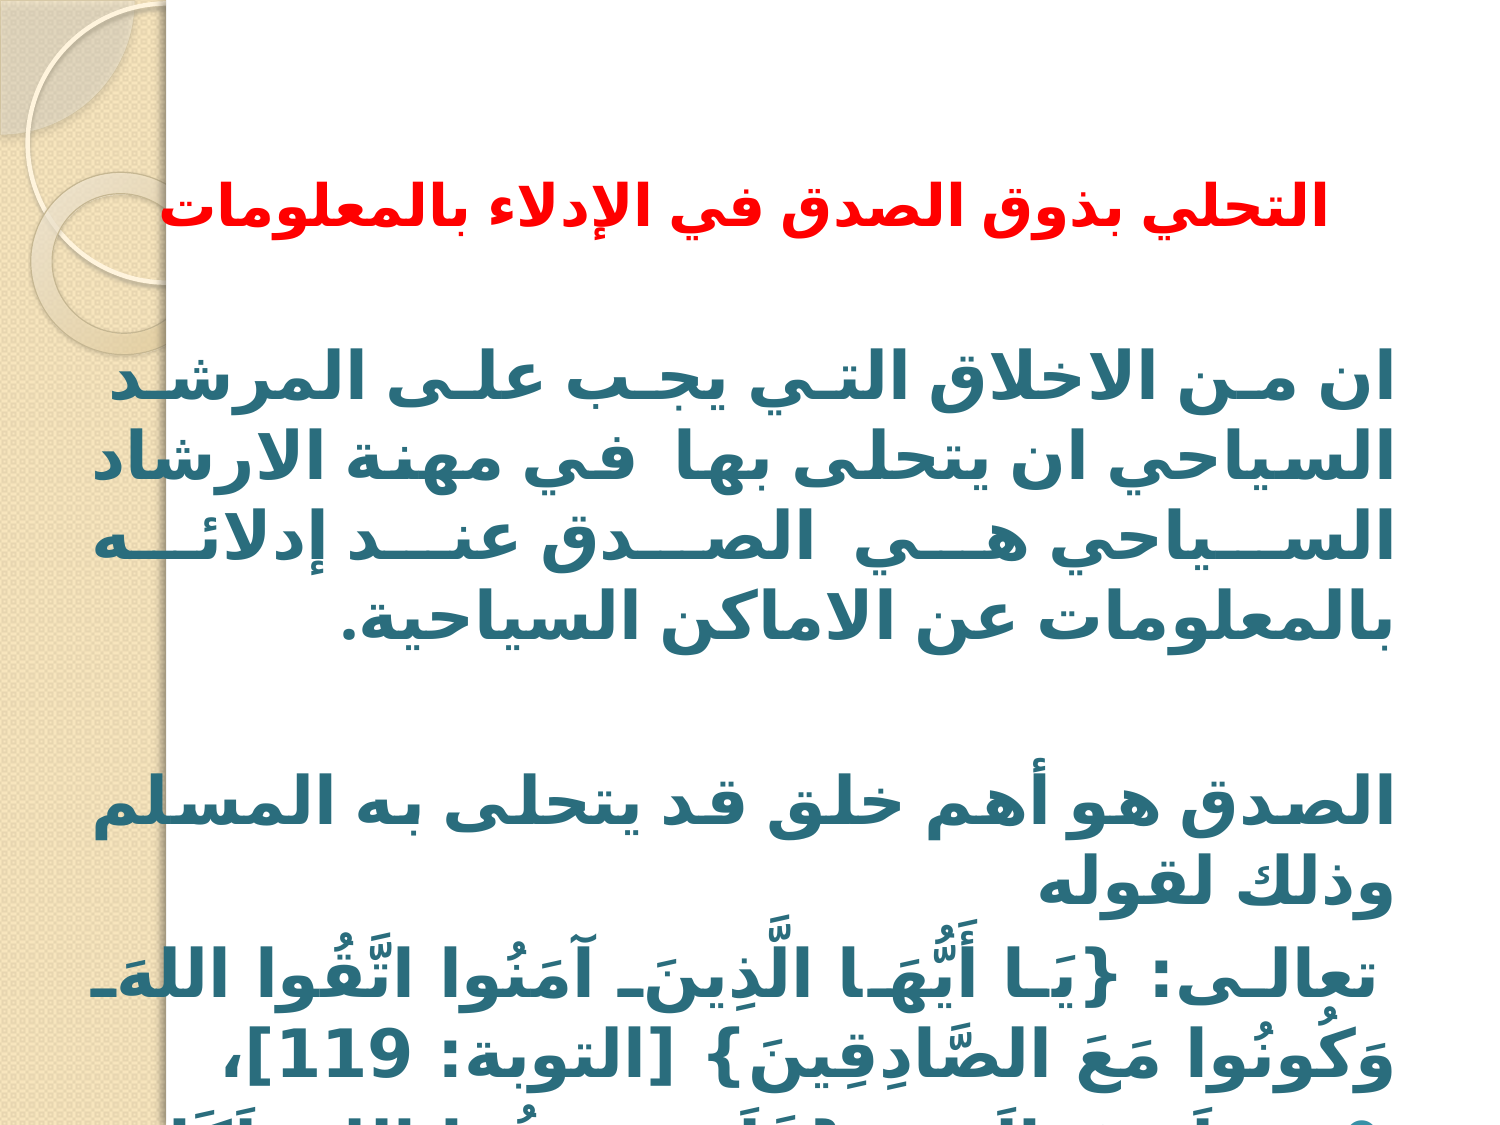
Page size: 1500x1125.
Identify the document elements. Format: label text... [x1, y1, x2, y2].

list التحلي بذوق الصدق في الإدلاء بالمعلومات ان من الاخلاق التي يجب على المرشد السياحي ان يتحلى بها في مهنة الارشاد السياحي هي الصدق عند إدلائه بالمعلومات عن الاماكن السياحية. الصدق هو أهم خلق قد يتحلى به المسلم وذلك لقوله تعالى: {يَا أَيُّهَا الَّذِينَ آمَنُوا اتَّقُوا اللهَ وَكُونُوا مَعَ الصَّادِقِينَ} [التوبة: 119]، وقولَه تَعَالَى: {فَلَوْ صَدَقُوا اللهَ لَكَانَ خَيْرًا لَهُمْ} [محمد:21]، [76, 160, 1424, 1064]
